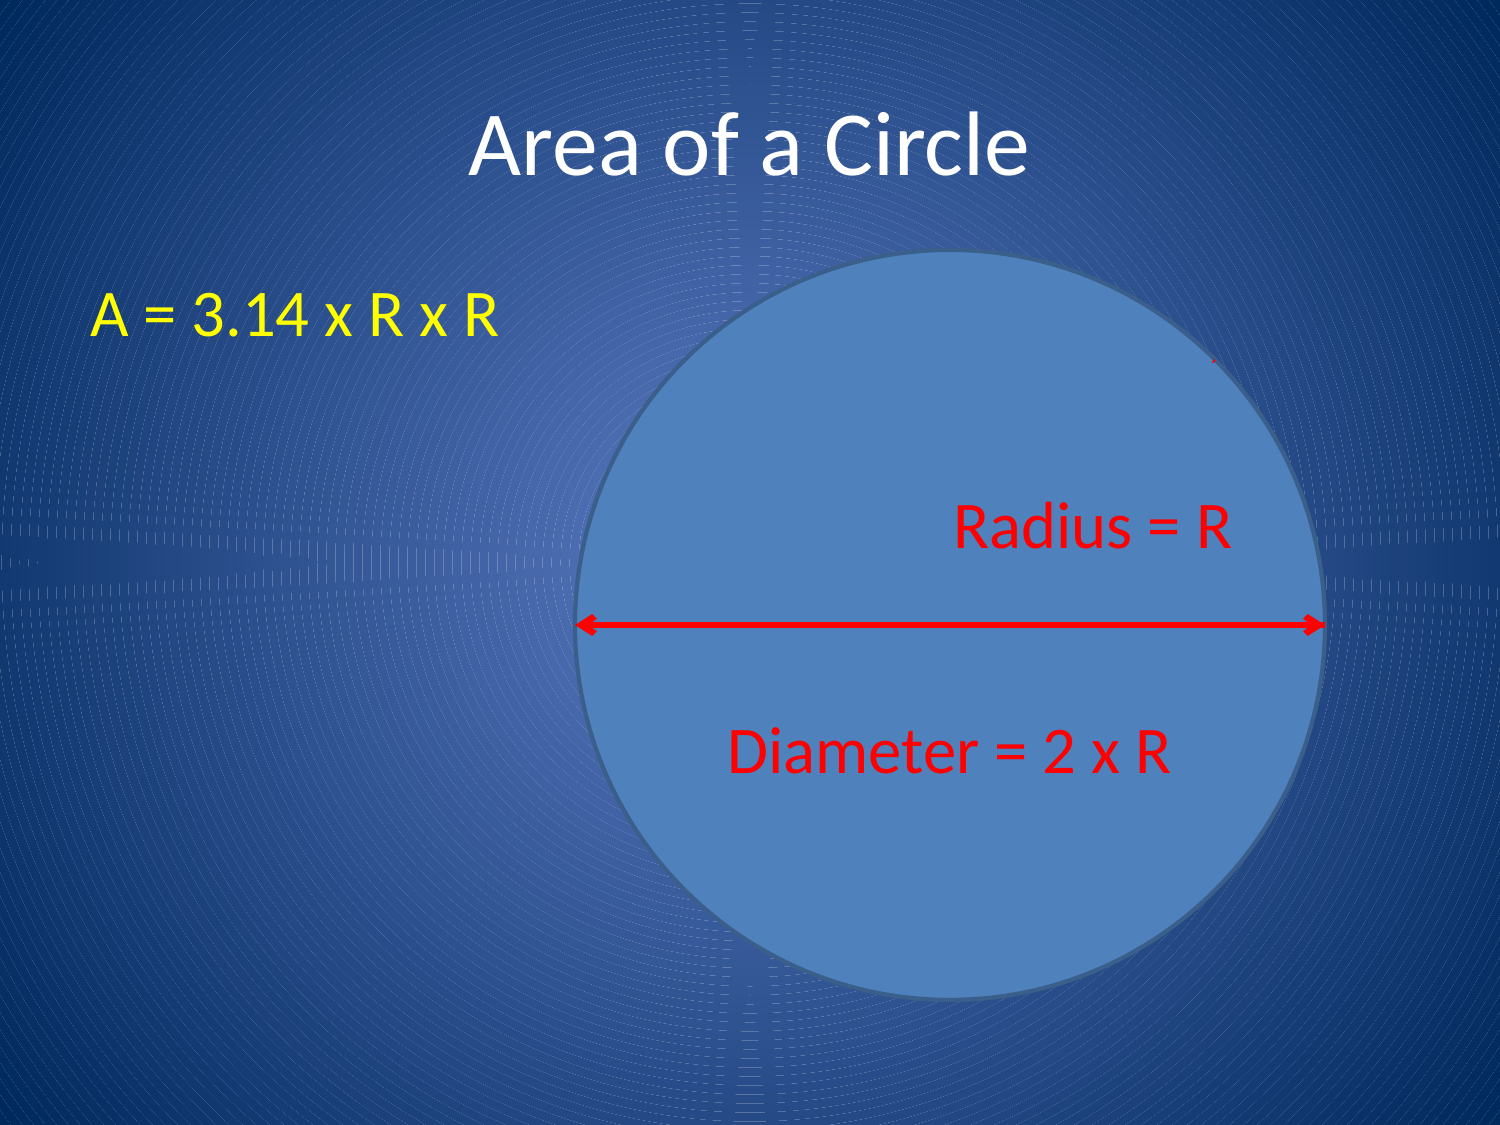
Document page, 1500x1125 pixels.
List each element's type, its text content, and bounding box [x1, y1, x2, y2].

text_box Diameter = 2 x R [712, 699, 1188, 795]
text_box Radius = R [938, 474, 1248, 570]
text_box [572, 247, 1328, 1003]
title Area of a Circle [75, 45, 1425, 233]
list A = 3.14 x R x R [75, 262, 1425, 1005]
